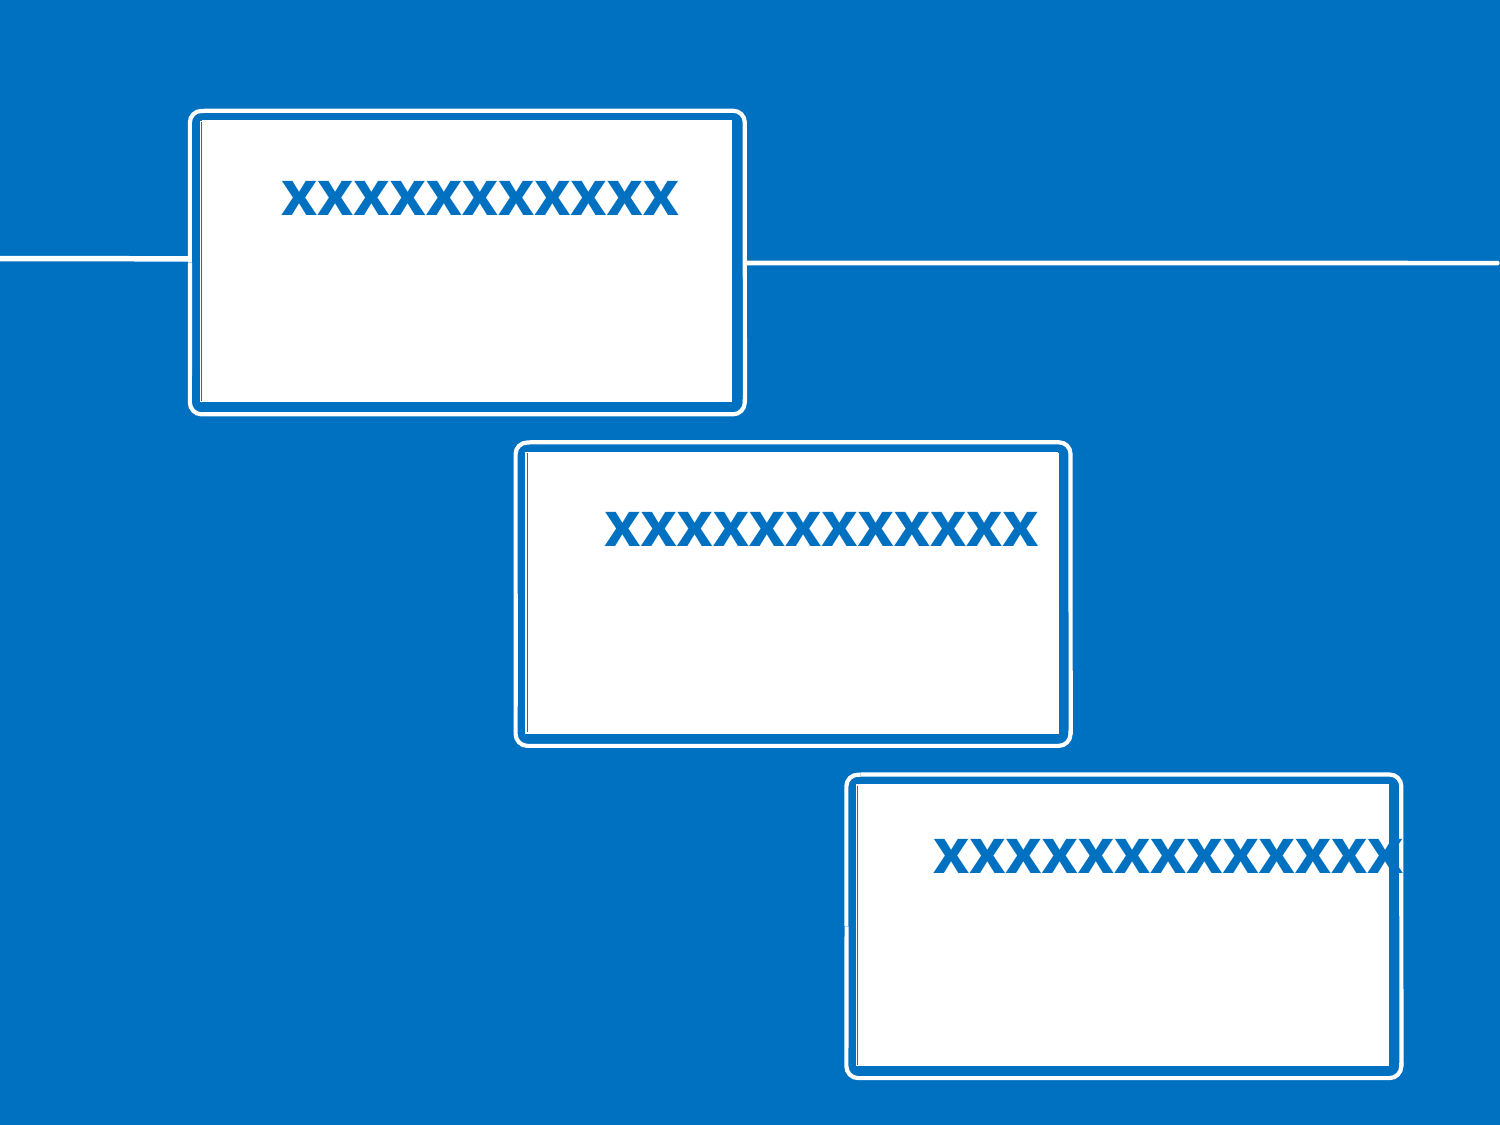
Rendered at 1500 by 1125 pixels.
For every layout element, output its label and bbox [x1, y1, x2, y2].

text_box [846, 774, 1460, 1079]
text_box [189, 110, 746, 415]
text_box [515, 441, 1071, 747]
